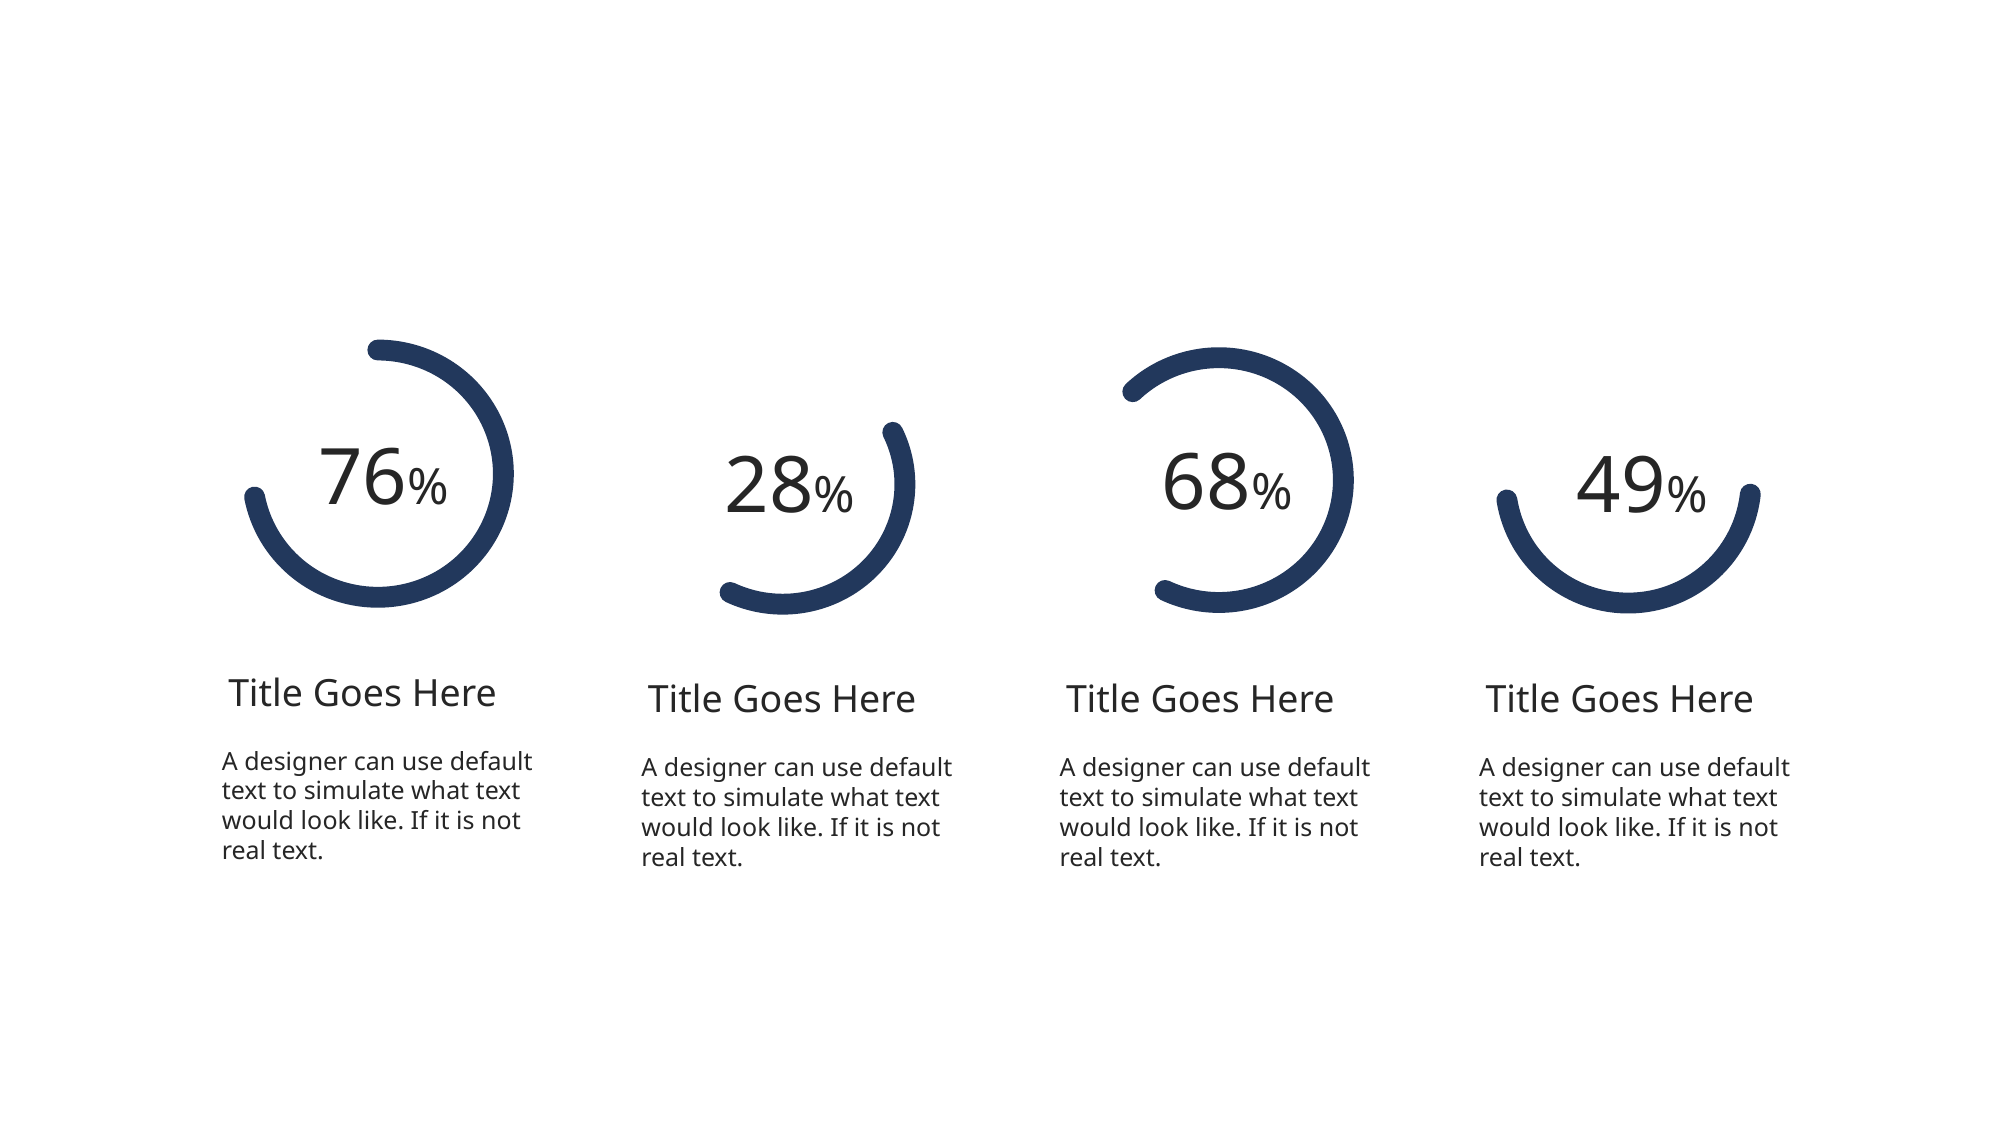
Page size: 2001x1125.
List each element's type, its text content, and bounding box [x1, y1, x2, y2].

text_box 68% [1146, 424, 1344, 533]
text_box 76% [303, 419, 502, 528]
text_box [254, 487, 492, 598]
text_box [729, 536, 894, 605]
text_box [1095, 394, 1290, 606]
text_box [660, 361, 891, 593]
text_box [1506, 356, 1740, 499]
text_box [377, 349, 492, 419]
text_box [1132, 357, 1331, 424]
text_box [1464, 667, 1811, 881]
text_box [206, 661, 553, 874]
text_box [1164, 533, 1332, 604]
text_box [626, 667, 973, 881]
text_box 28% [709, 426, 903, 536]
text_box 49% [1561, 427, 1757, 536]
text_box [1506, 491, 1739, 604]
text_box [1044, 667, 1391, 881]
text_box [256, 354, 377, 496]
